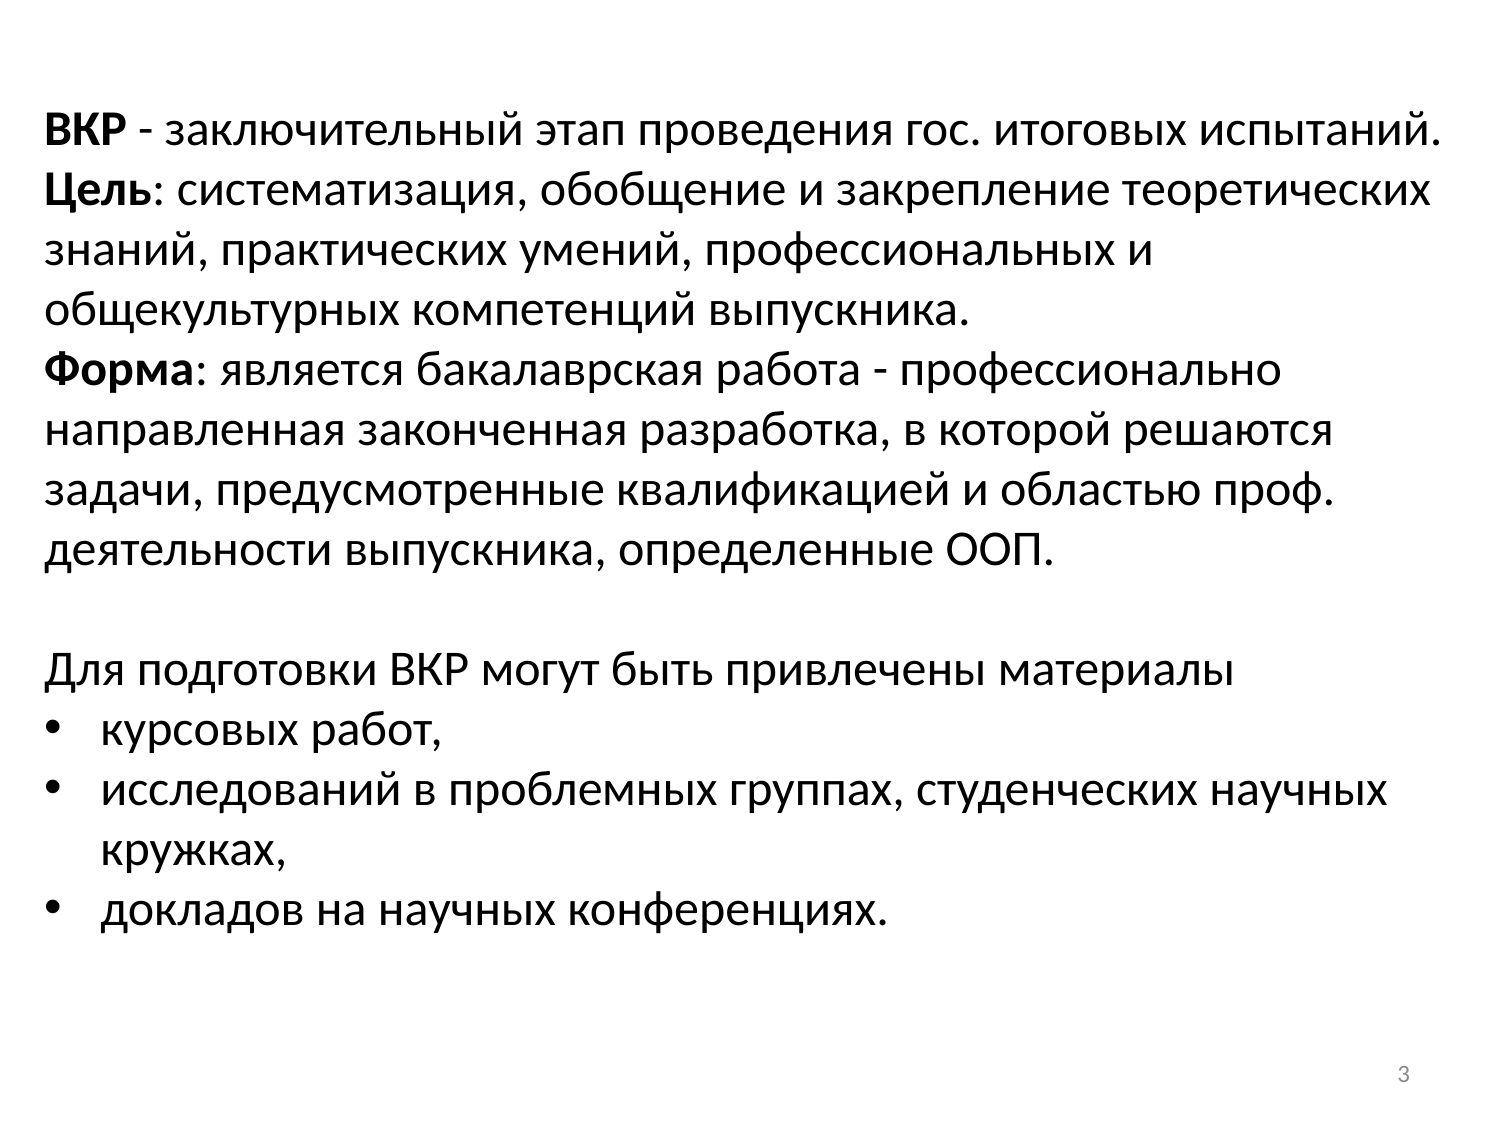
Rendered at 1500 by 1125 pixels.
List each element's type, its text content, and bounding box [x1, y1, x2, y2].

slide_number 3 [1074, 1042, 1425, 1103]
text_box ВКР - заключительный этап проведения гос. итоговых испытаний. Цель: систематизация, обобщение и закрепление теоретических знаний, практических умений, профессиональных и общекультурных компетенций выпускника. Форма: является бакалаврская работа - профессионально направленная законченная разработка, в которой решаются задачи, предусмотренные квалификацией и областью проф. деятельности выпускника, определенные ООП. Для подготовки ВКР могут быть привлечены материалы курсовых работ, исследований в проблемных группах, студенческих научных кружках, докладов на научных конференциях. [29, 28, 1483, 944]
